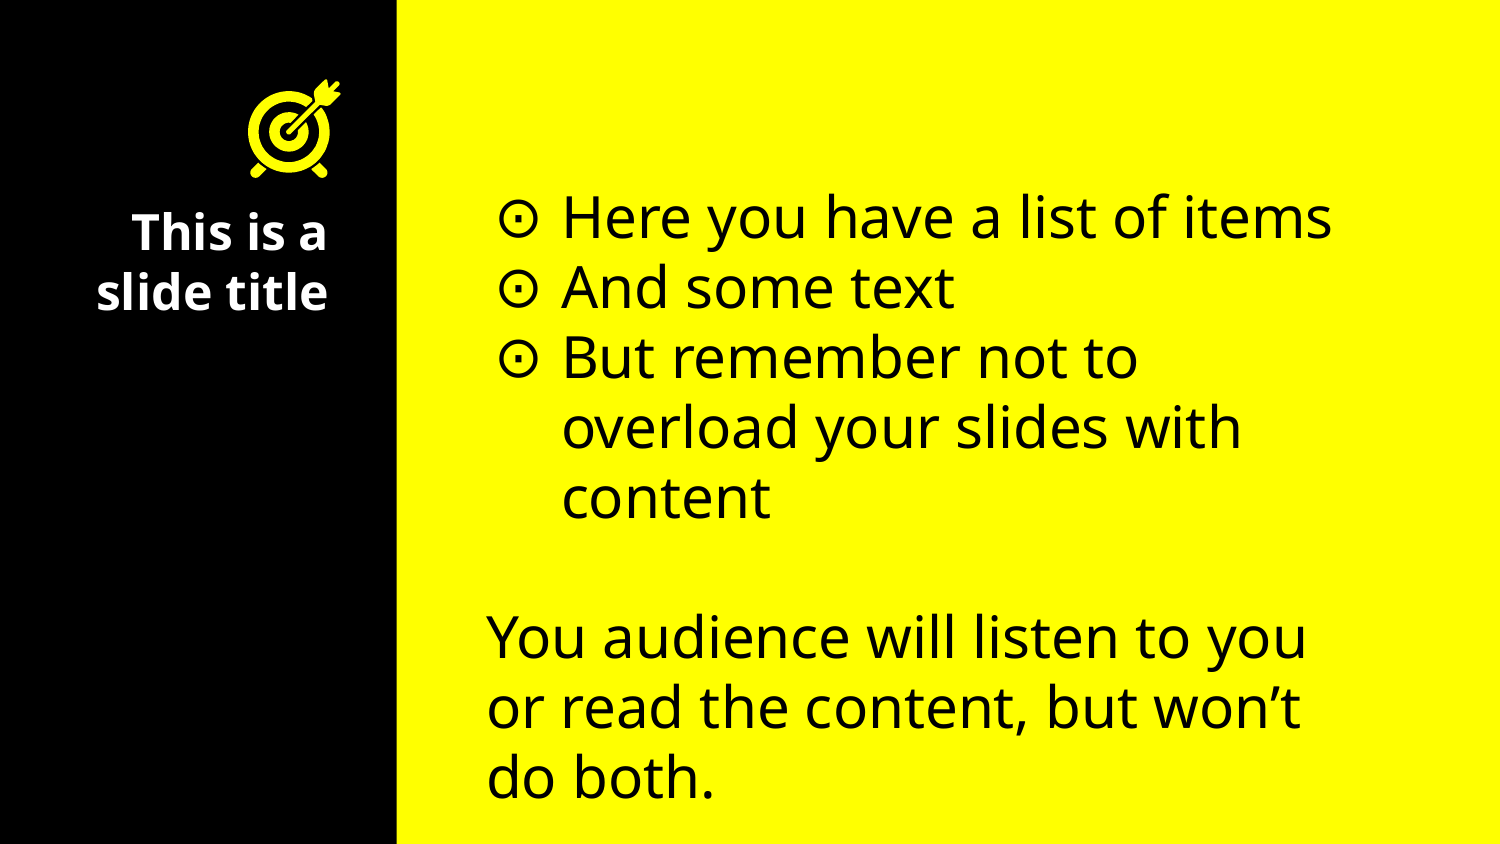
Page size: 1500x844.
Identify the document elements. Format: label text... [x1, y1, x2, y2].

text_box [247, 78, 341, 179]
list Here you have a list of items And some text But remember not to overload your slides with content You audience will listen to you or read the content, but won’t do both. [470, 165, 1384, 752]
title This is a slide title [65, 185, 345, 429]
